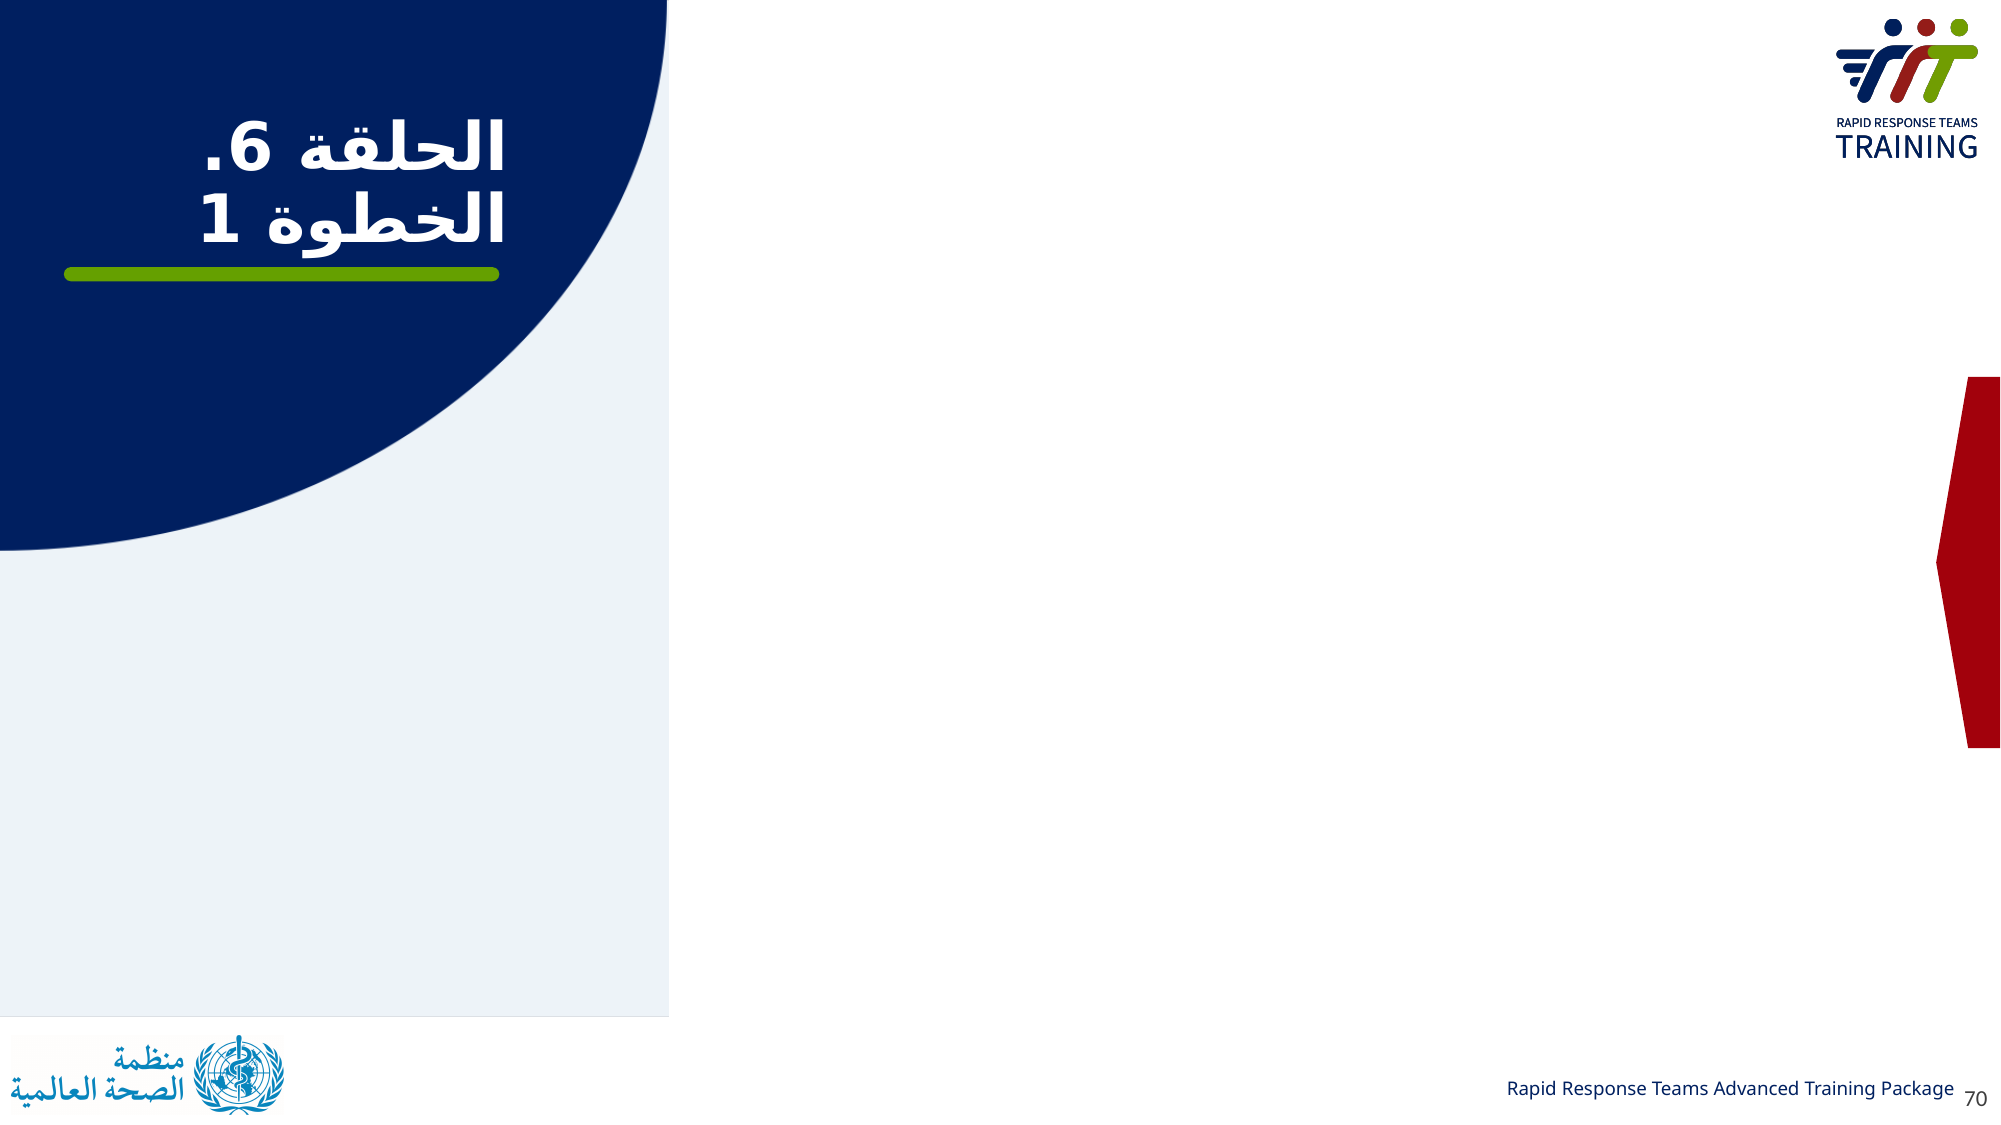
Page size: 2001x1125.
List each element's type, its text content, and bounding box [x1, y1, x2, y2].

title الحلقة 6. الخطوة 1 [0, 105, 517, 265]
picture [0, 0, 669, 1018]
picture [11, 1035, 284, 1115]
picture [241, 1050, 247, 1059]
picture [1835, 19, 1978, 167]
